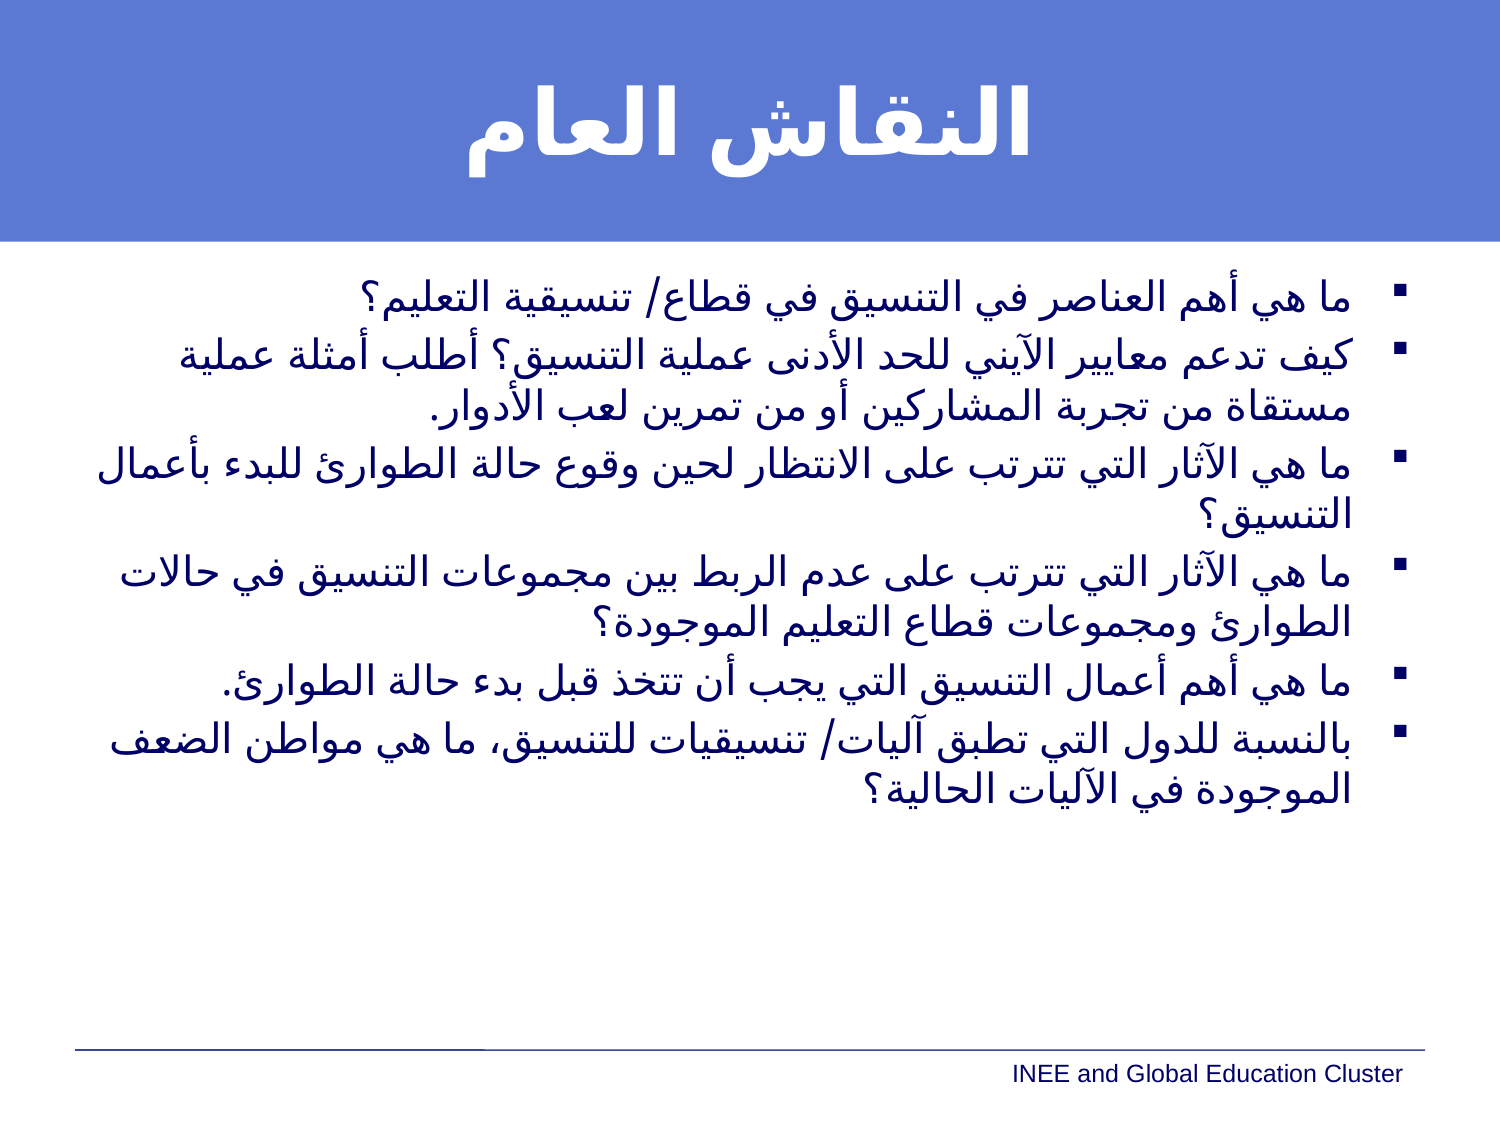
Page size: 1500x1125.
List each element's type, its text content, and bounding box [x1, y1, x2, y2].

footer INEE and Global Education Cluster [75, 1049, 1427, 1103]
list ما هي أهم العناصر في التنسيق في قطاع/ تنسيقية التعليم؟ كيف تدعم معايير الآيني للحد الأدنى عملية التنسيق؟ أطلب أمثلة عملية مستقاة من تجربة المشاركين أو من تمرين لعب الأدوار. ما هي الآثار التي تترتب على الانتظار لحين وقوع حالة الطوارئ للبدء بأعمال التنسيق؟ ما هي الآثار التي تترتب على عدم الربط بين مجموعات التنسيق في حالات الطوارئ ومجموعات قطاع التعليم الموجودة؟ ما هي أهم أعمال التنسيق التي يجب أن تتخذ قبل بدء حالة الطوارئ. بالنسبة للدول التي تطبق آليات/ تنسيقيات للتنسيق، ما هي مواطن الضعف الموجودة في الآليات الحالية؟ [74, 262, 1426, 1006]
title النقاش العام [74, 24, 1426, 213]
